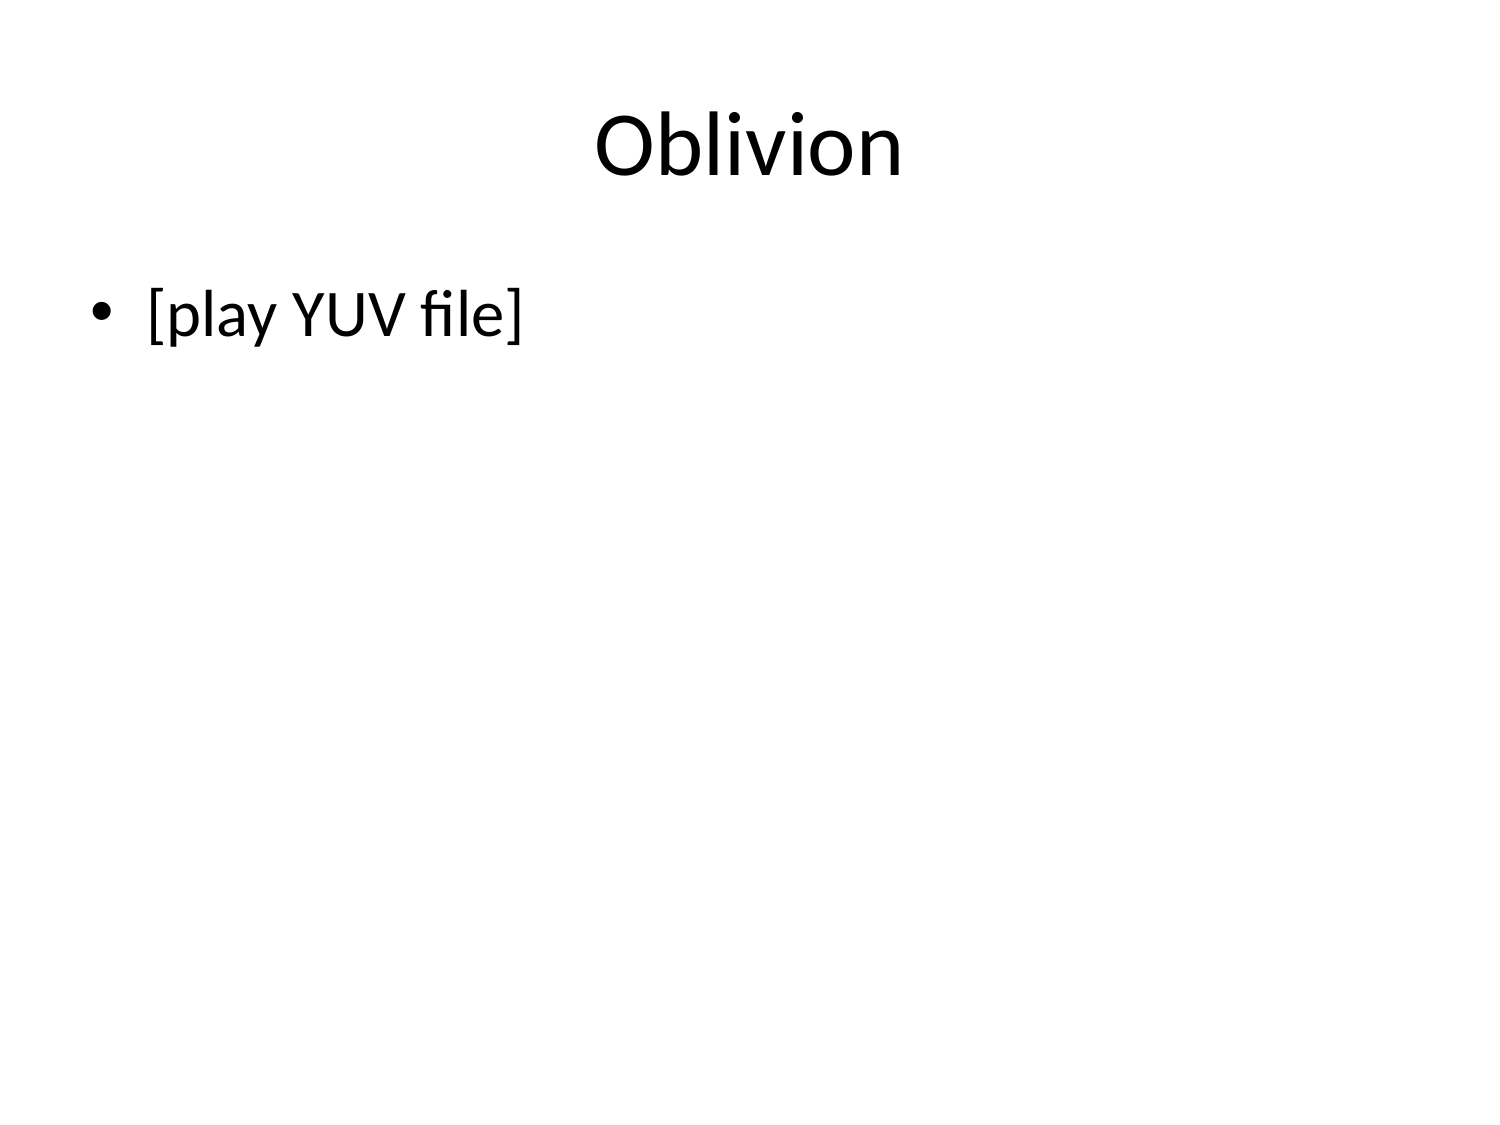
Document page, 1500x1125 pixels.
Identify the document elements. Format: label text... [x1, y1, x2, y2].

list [play YUV file] [75, 262, 1425, 1005]
title Oblivion [75, 45, 1425, 233]
